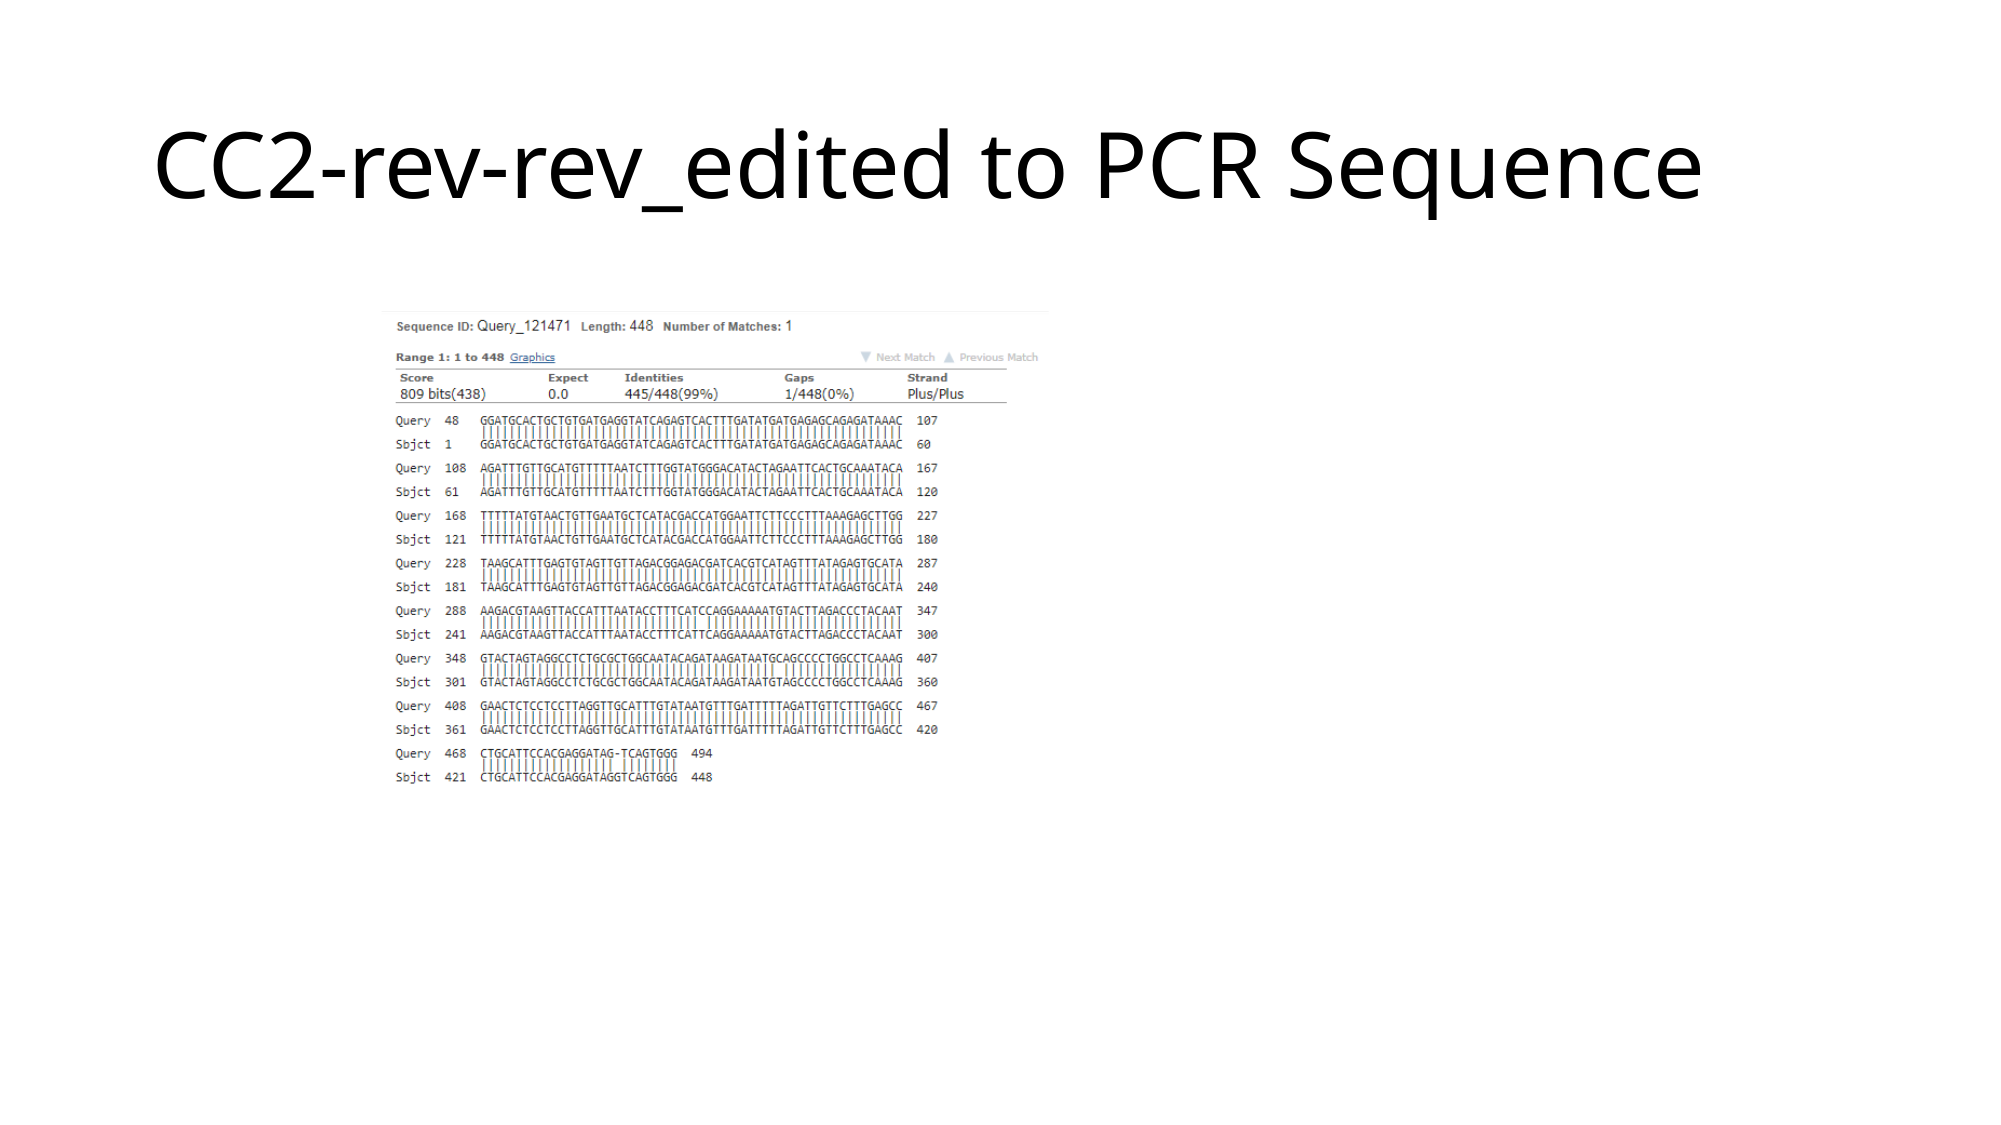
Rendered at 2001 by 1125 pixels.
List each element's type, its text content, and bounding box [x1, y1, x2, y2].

title CC2-rev-rev_edited to PCR Sequence [137, 59, 1863, 278]
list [380, 311, 1049, 799]
